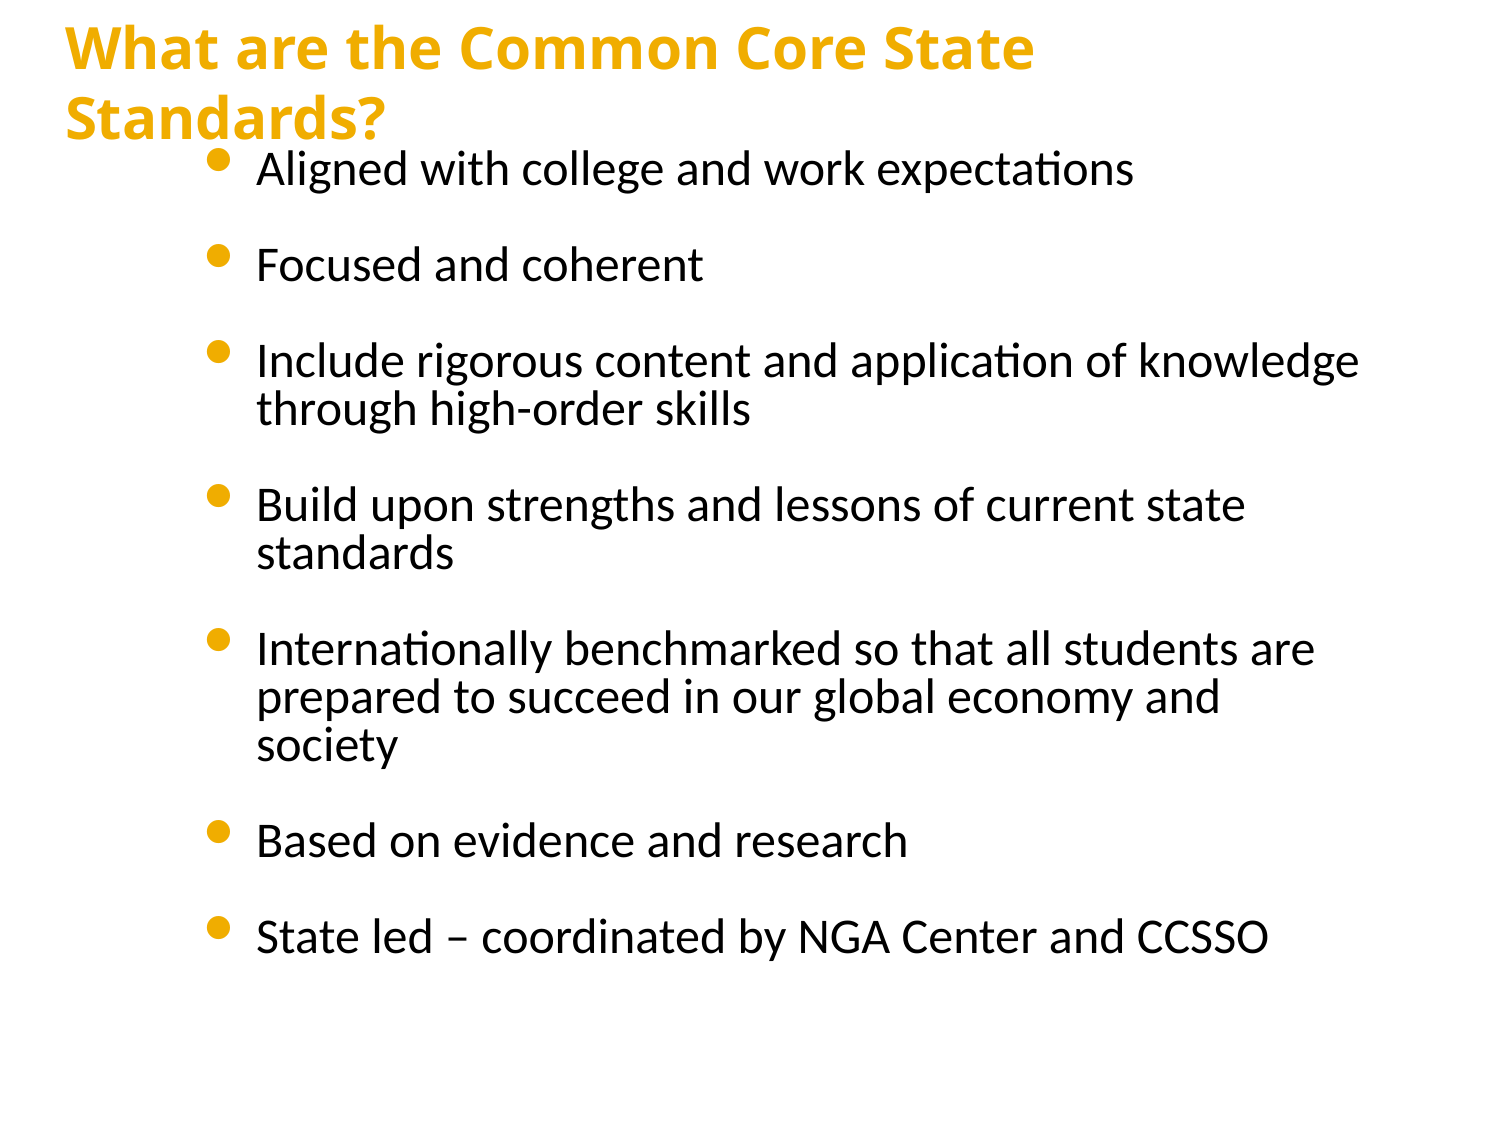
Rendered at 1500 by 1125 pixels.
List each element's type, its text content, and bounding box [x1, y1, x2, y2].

title What are the Common Core State Standards? [50, 24, 1313, 138]
list Aligned with college and work expectations Focused and coherent Include rigorous content and application of knowledge through high-order skills Build upon strengths and lessons of current state standards Internationally benchmarked so that all students are prepared to succeed in our global economy and society Based on evidence and research State led – coordinated by NGA Center and CCSSO [174, 112, 1375, 1088]
